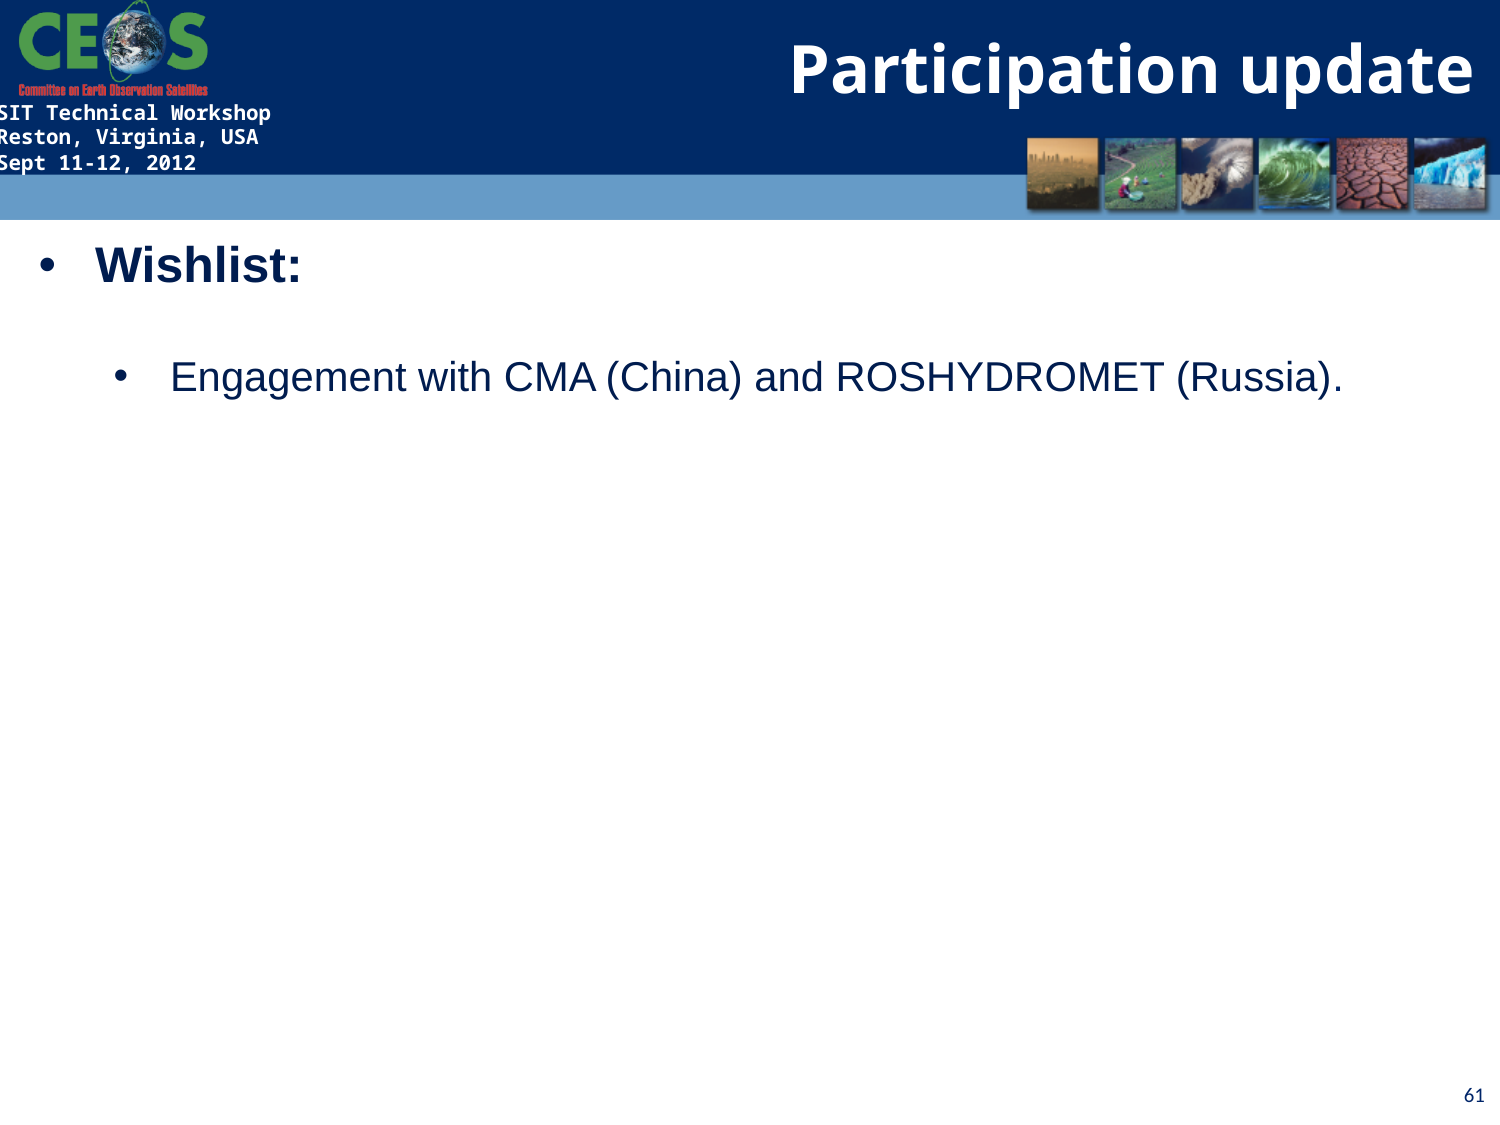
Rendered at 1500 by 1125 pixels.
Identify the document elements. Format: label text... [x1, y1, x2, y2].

slide_number 61 [1187, 1073, 1500, 1125]
title Participation update [216, 16, 1491, 117]
text_box Wishlist: Engagement with CMA (China) and ROSHYDROMET (Russia). [24, 232, 1473, 1074]
picture [0, 0, 1500, 220]
